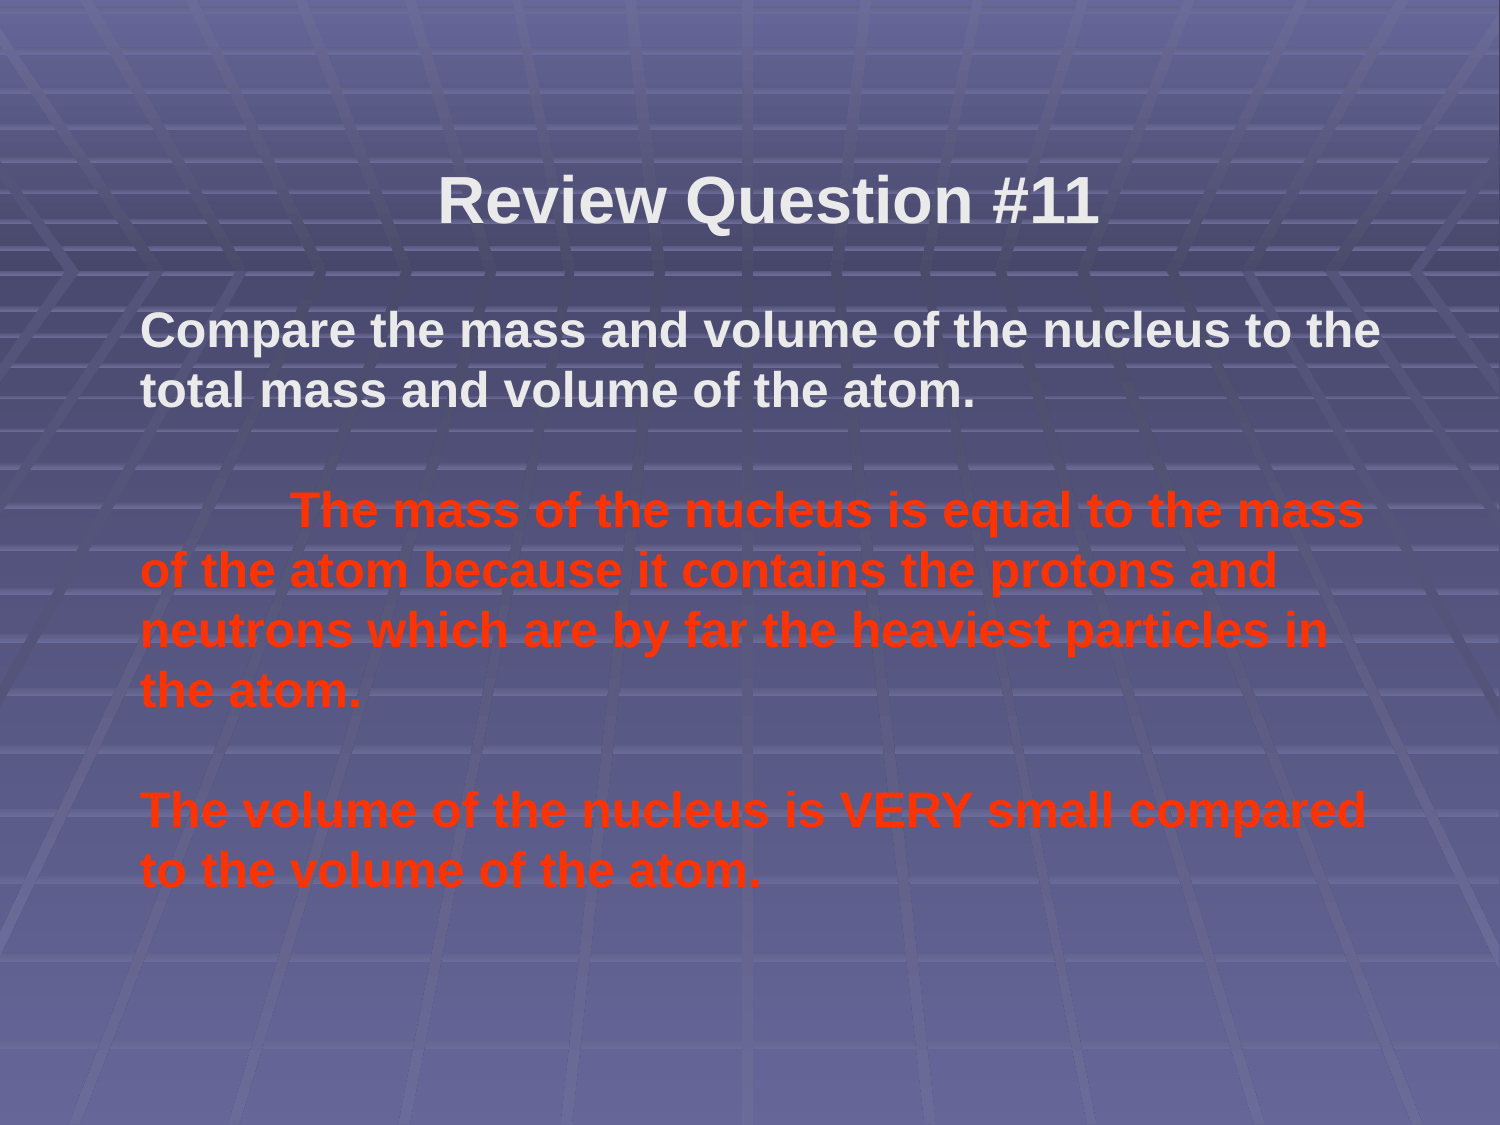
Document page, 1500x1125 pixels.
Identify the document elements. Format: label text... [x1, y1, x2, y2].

text_box Review Question #11 Compare the mass and volume of the nucleus to the total mass and volume of the atom. The mass of the nucleus is equal to the mass of the atom because it contains the protons and neutrons which are by far the heaviest particles in the atom. The volume of the nucleus is VERY small compared to the volume of the atom. [125, 149, 1414, 905]
